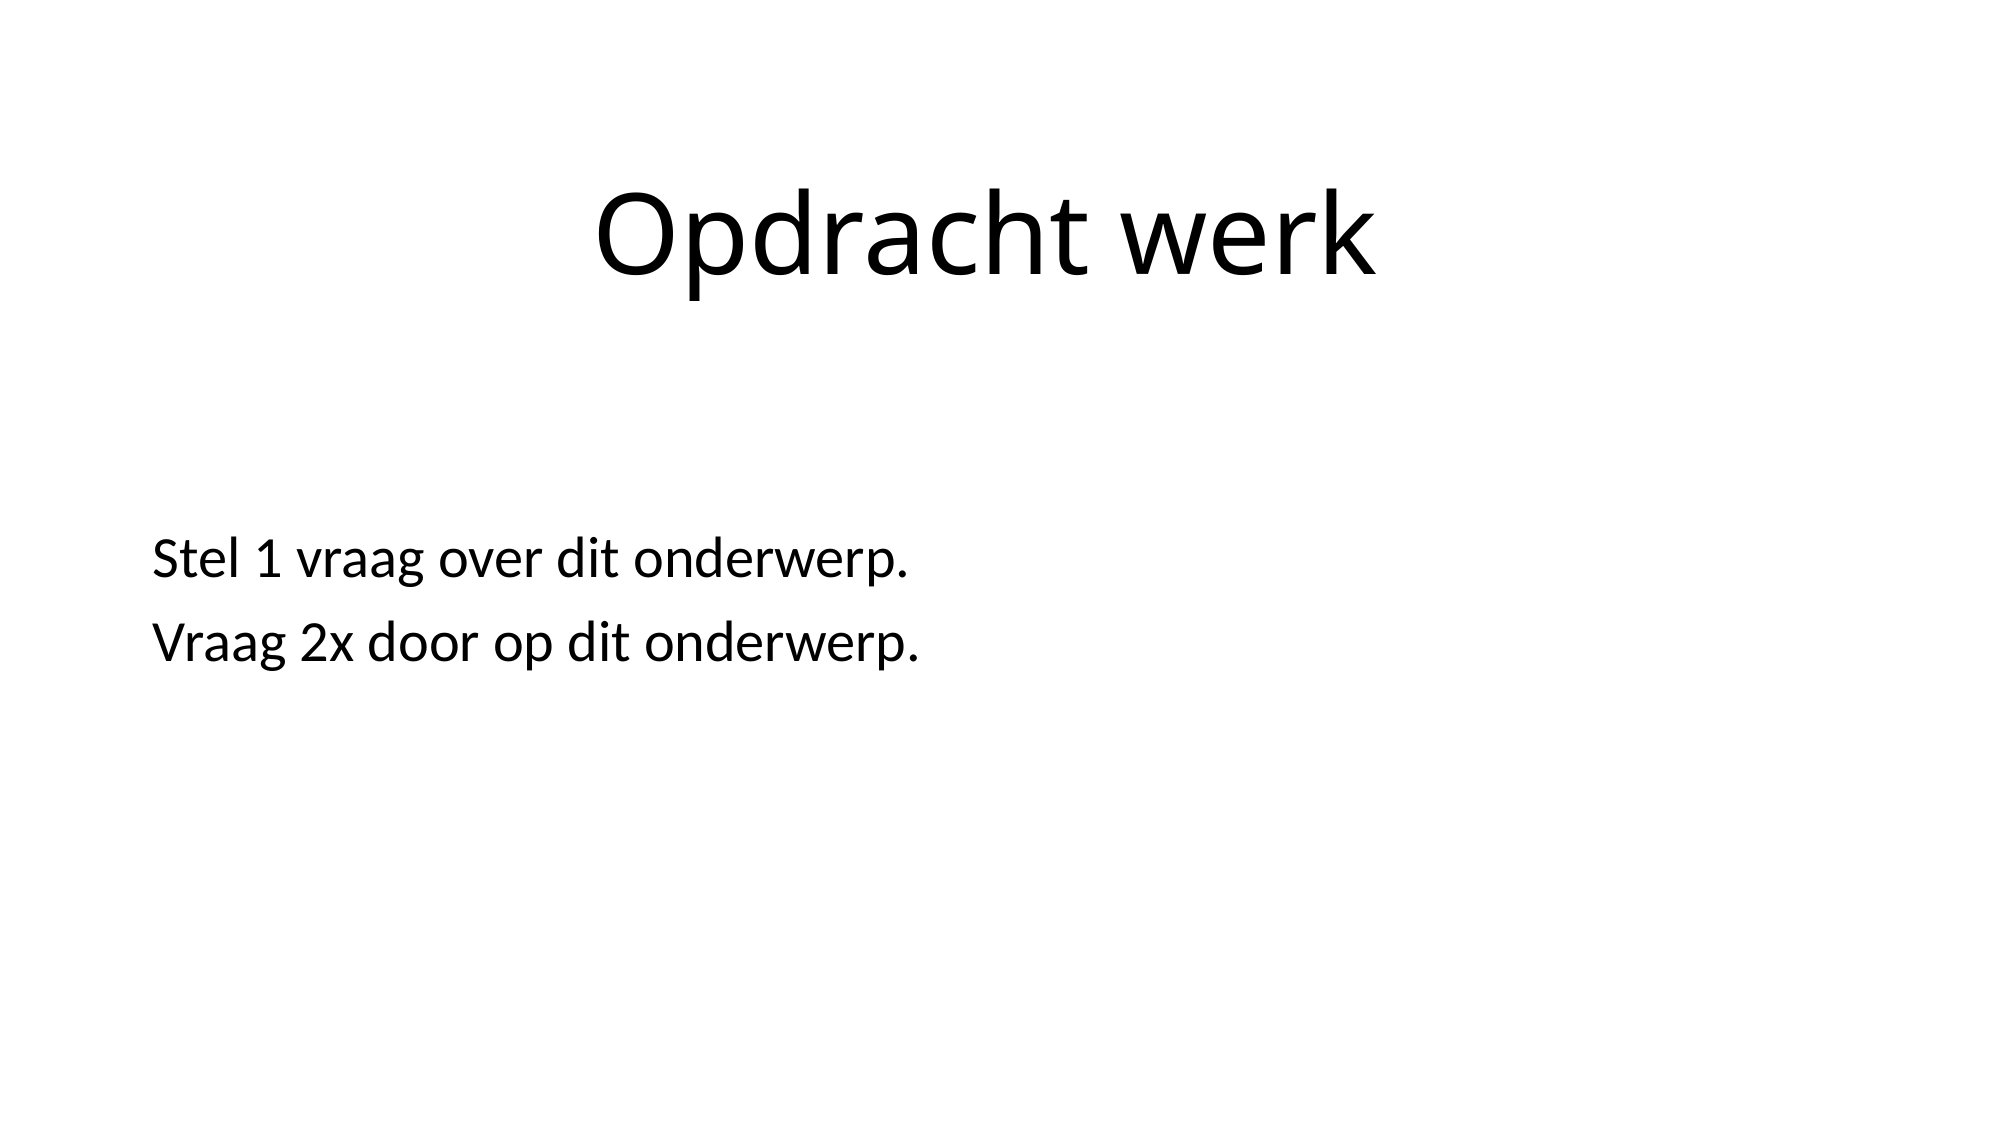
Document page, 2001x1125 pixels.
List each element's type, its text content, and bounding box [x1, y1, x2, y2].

list Stel 1 vraag over dit onderwerp. Vraag 2x door op dit onderwerp. [137, 519, 1863, 1014]
title Opdracht werk [137, 59, 1863, 417]
